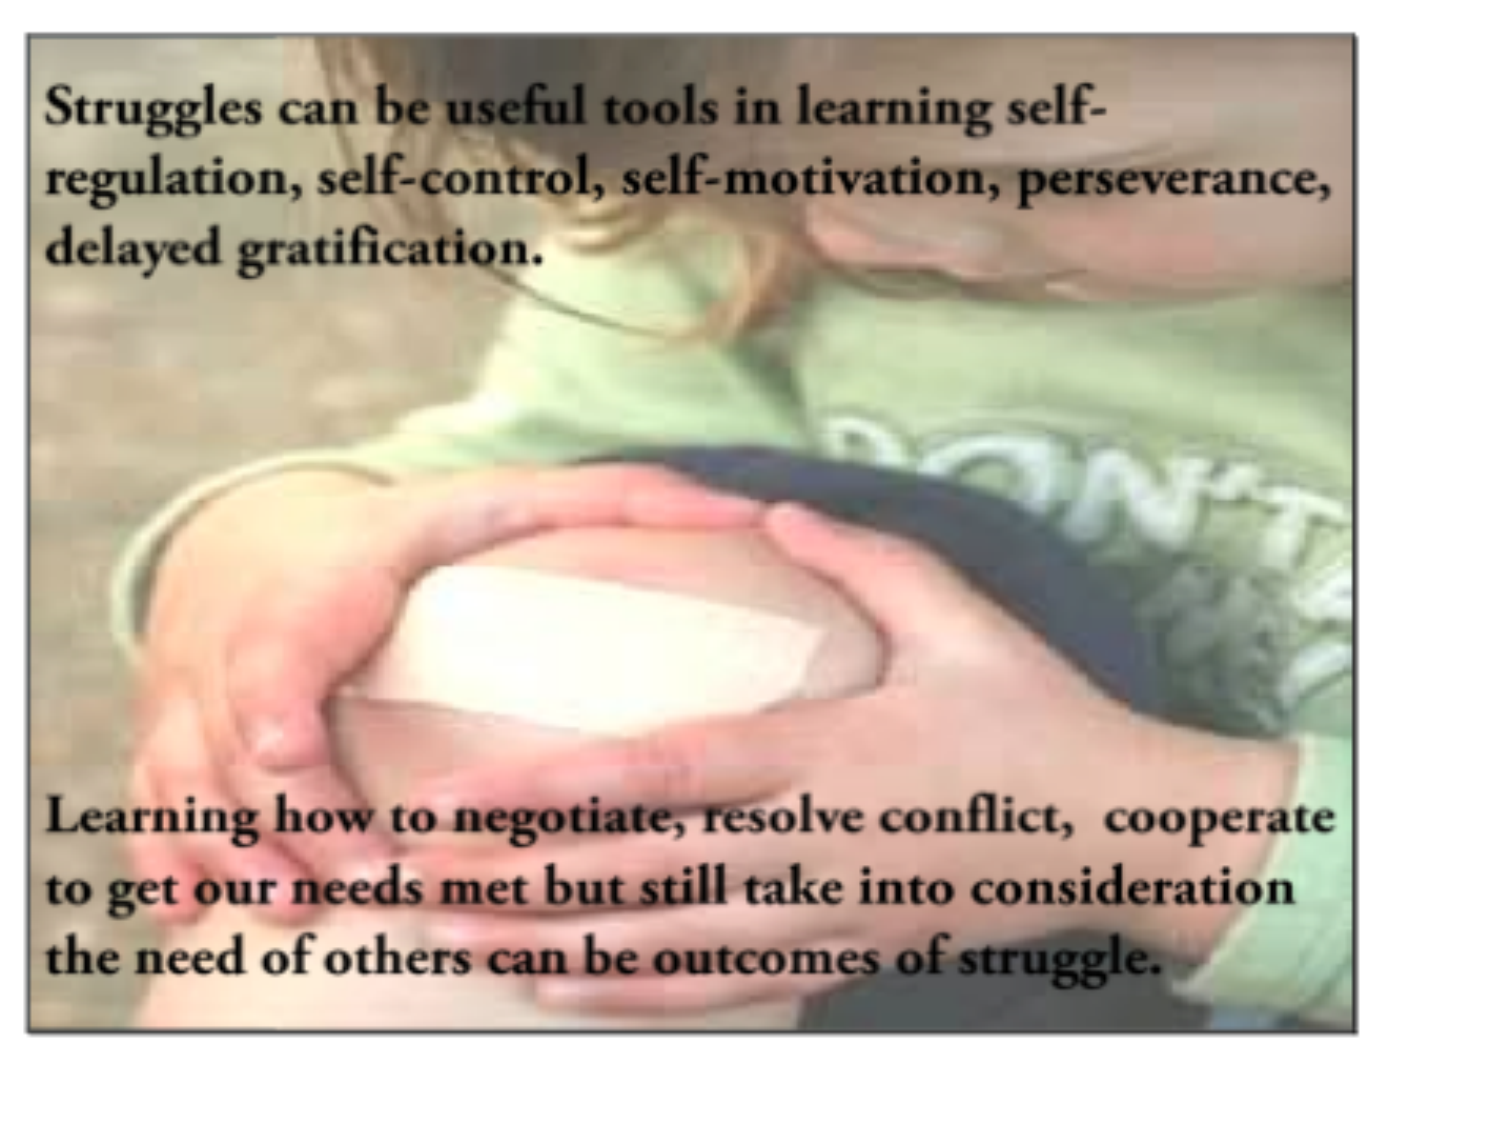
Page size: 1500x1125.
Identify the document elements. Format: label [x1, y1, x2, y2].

picture [0, 0, 1389, 1064]
